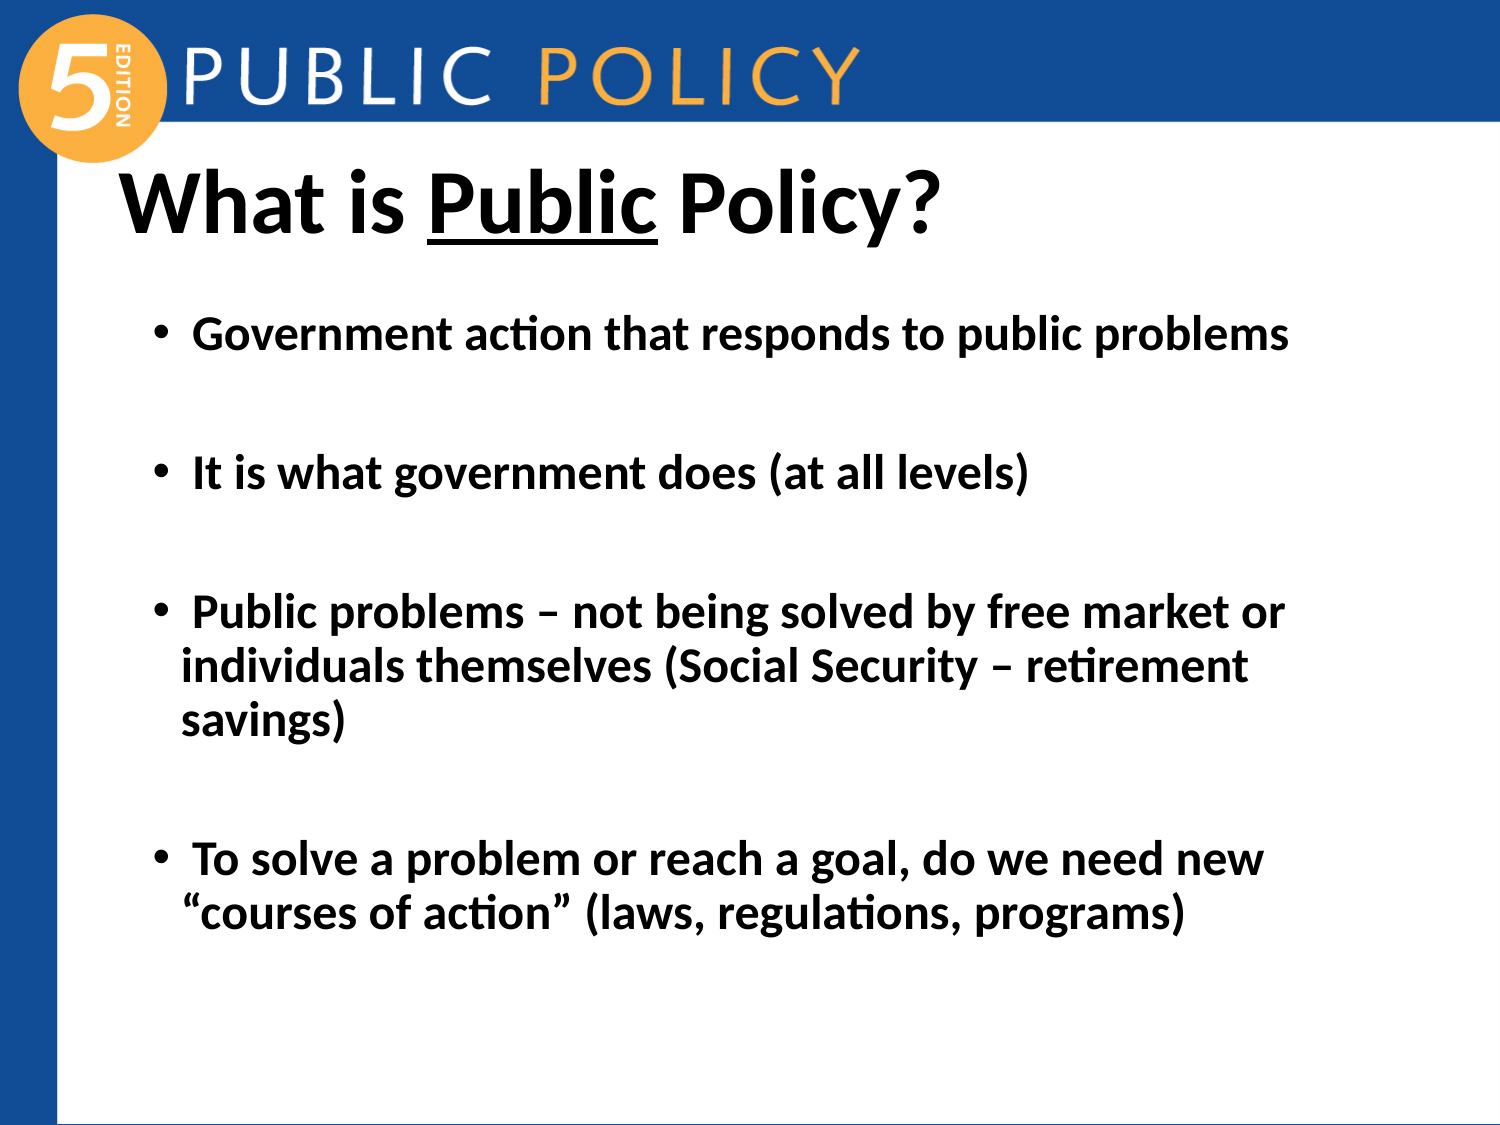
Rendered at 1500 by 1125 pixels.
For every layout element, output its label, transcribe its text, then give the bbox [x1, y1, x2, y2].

list Government action that responds to public problems It is what government does (at all levels) Public problems – not being solved by free market or individuals themselves (Social Security – retirement savings) To solve a problem or reach a goal, do we need new “courses of action” (laws, regulations, programs) [137, 299, 1397, 1014]
picture [0, 0, 1500, 1125]
title What is Public Policy? [103, 95, 1397, 313]
